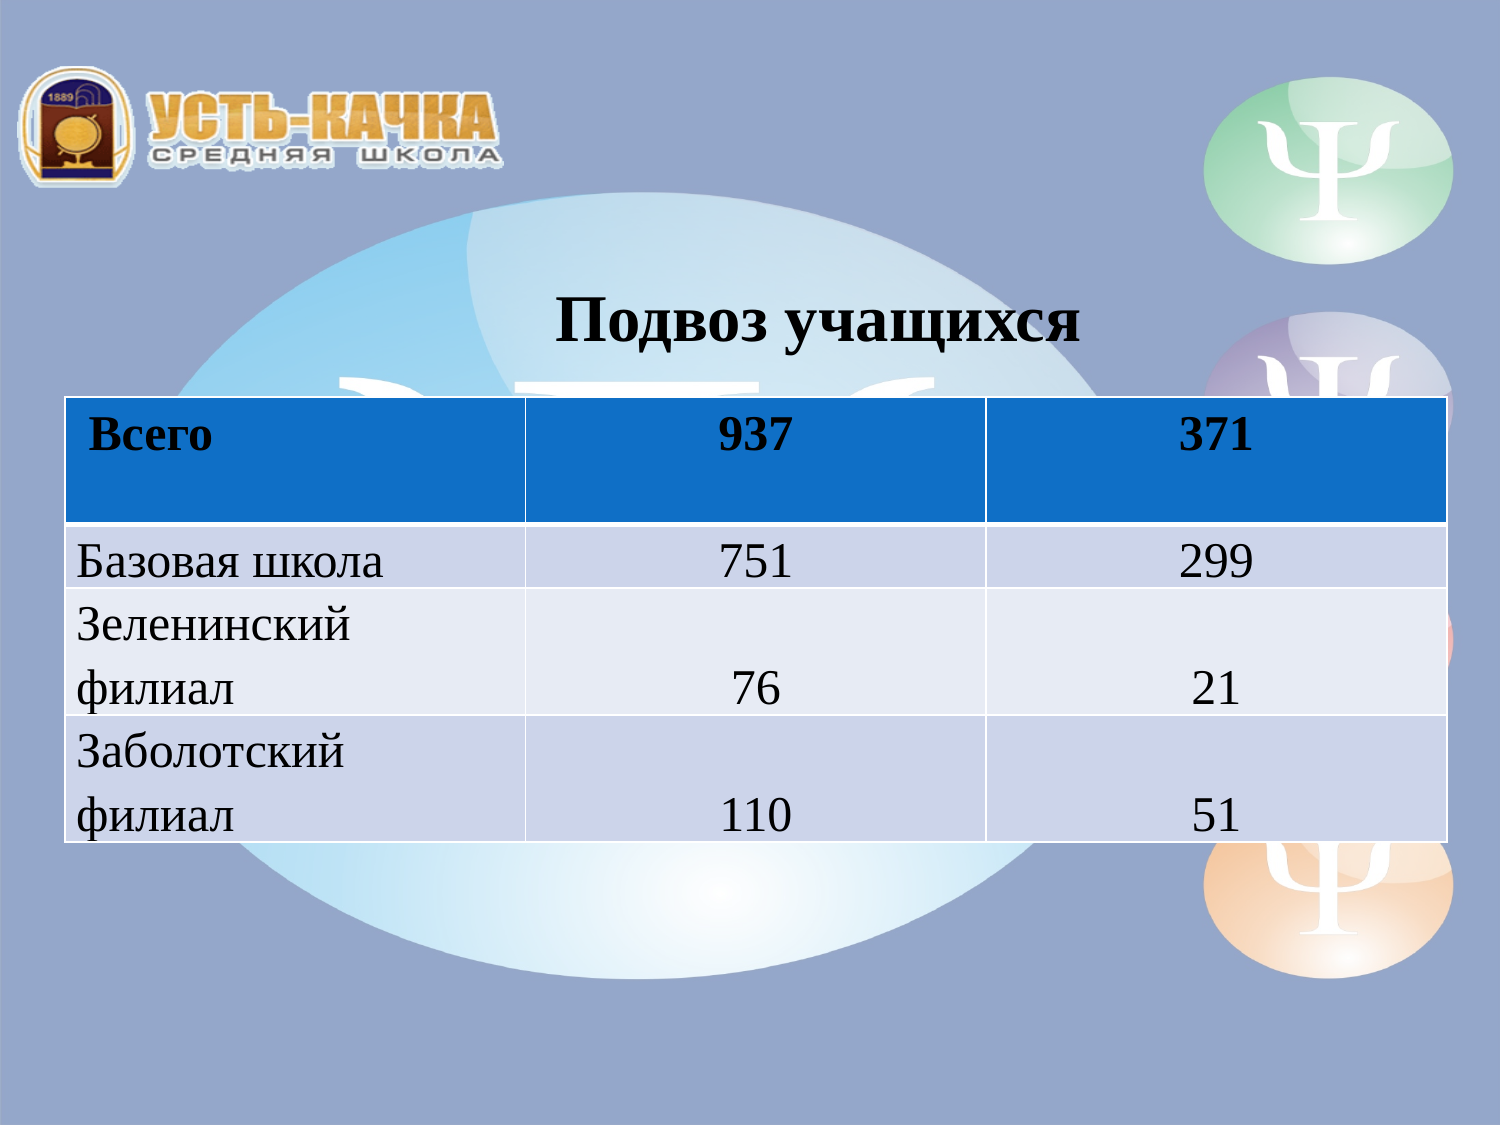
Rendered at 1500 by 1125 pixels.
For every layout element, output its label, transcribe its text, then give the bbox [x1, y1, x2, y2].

table_header 371 [987, 398, 1446, 522]
table_cell 21 [987, 589, 1446, 714]
table_cell Базовая школа [66, 527, 525, 587]
table_cell 110 [526, 716, 985, 841]
table_cell 76 [526, 589, 985, 714]
table_cell 299 [987, 527, 1446, 587]
table_cell 51 [987, 716, 1446, 841]
table_header Всего [66, 398, 525, 522]
picture [17, 66, 505, 189]
title Подвоз учащихся [174, 207, 1463, 362]
table_cell Заболотский филиал [66, 716, 525, 841]
table_cell Зеленинский филиал [66, 589, 525, 714]
table_cell 751 [526, 527, 985, 587]
table_header 937 [526, 398, 985, 522]
